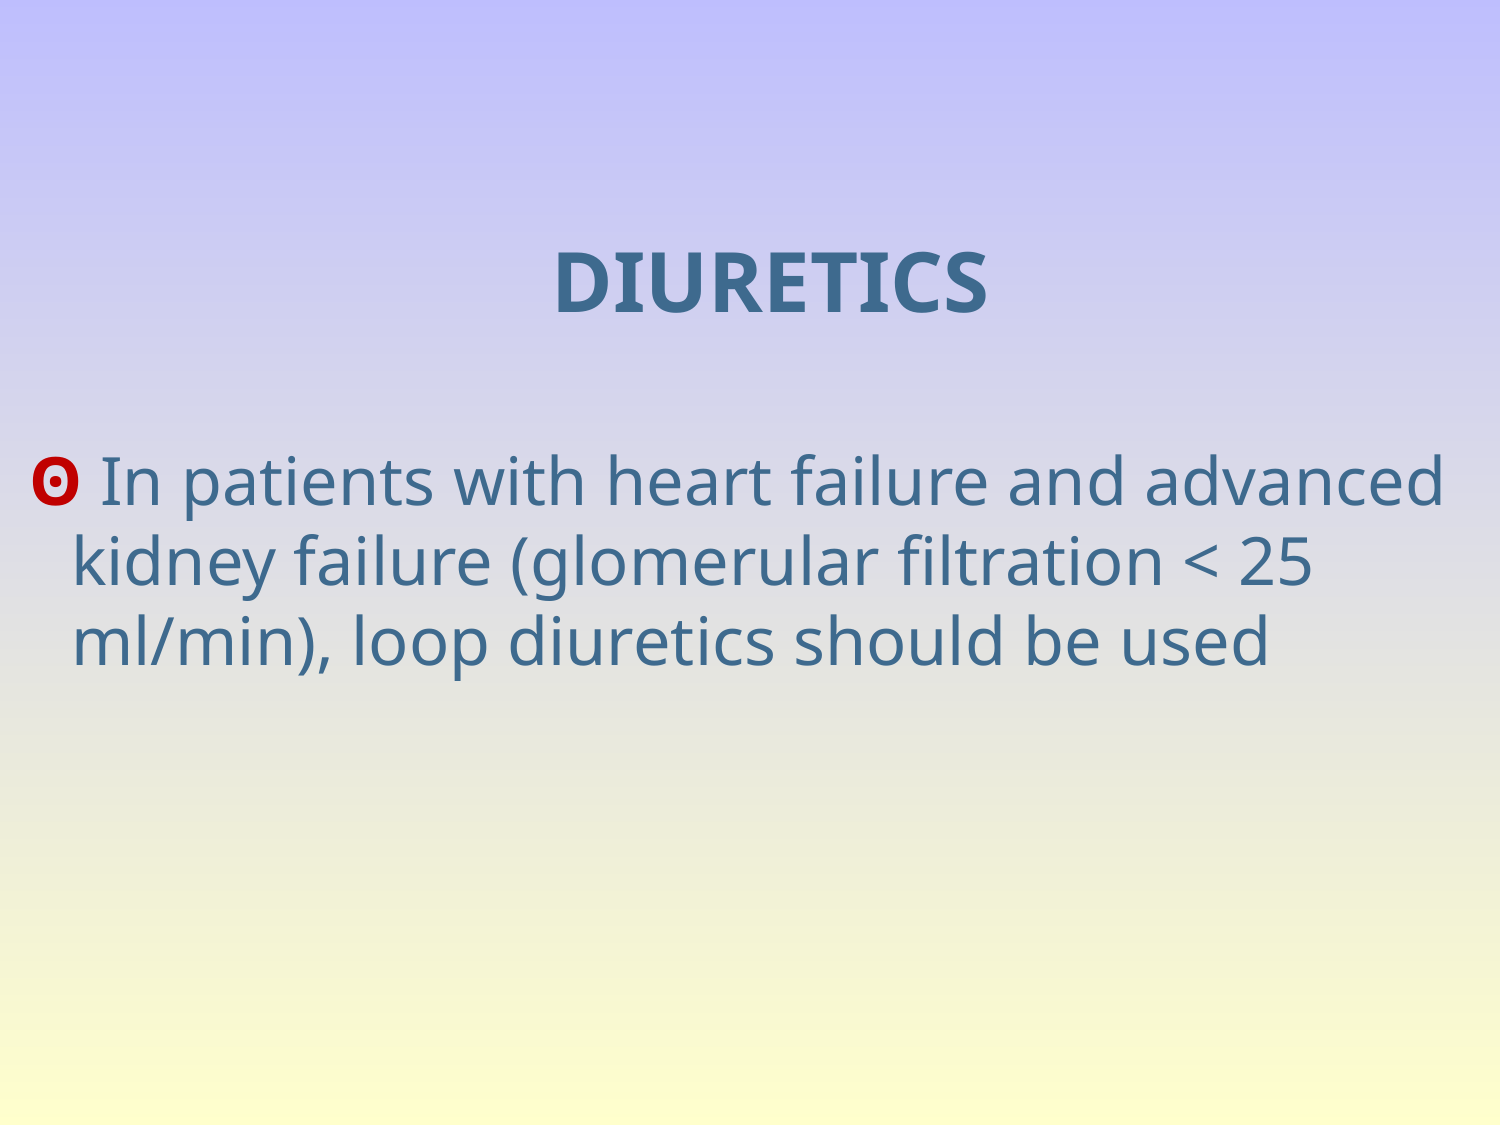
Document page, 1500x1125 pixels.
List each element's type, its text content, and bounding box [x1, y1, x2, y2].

text_box DIURETICS ʘ In patients with heart failure and advanced kidney failure (glomerular filtration < 25 ml/min), loop diuretics should be used [0, 0, 1500, 1125]
